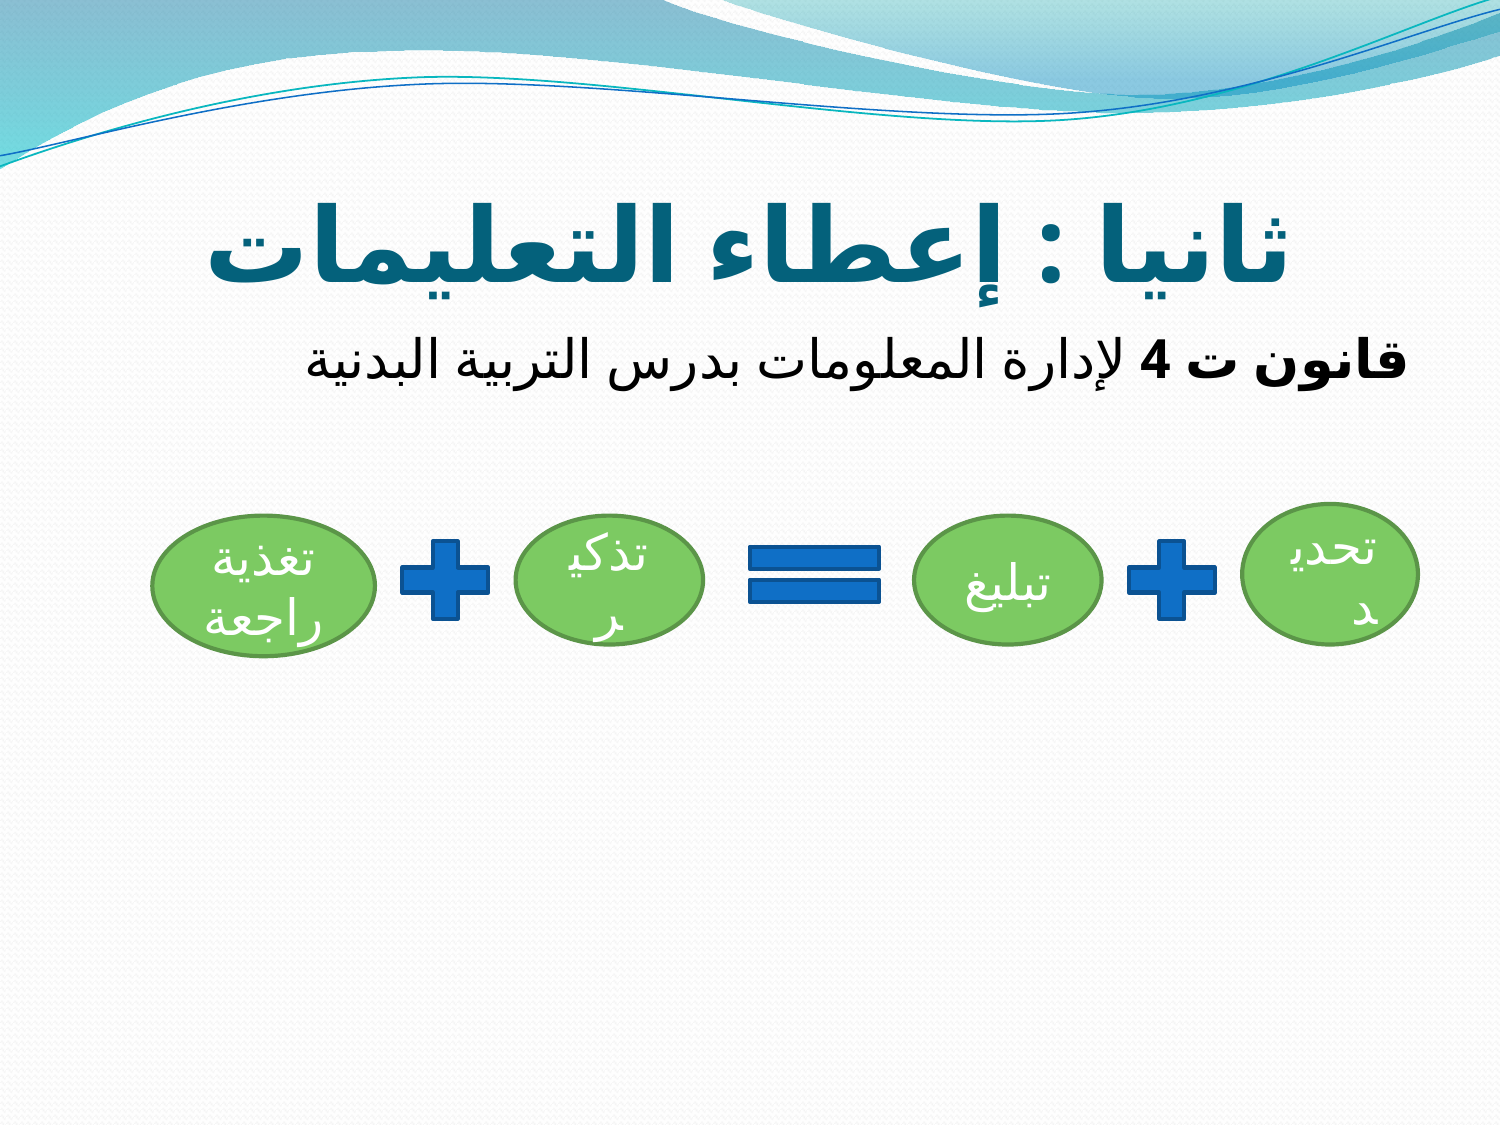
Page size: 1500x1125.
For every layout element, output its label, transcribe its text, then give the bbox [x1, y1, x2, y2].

list قانون ت 4 لإدارة المعلومات بدرس التربية البدنية [75, 317, 1425, 821]
title ثانيا : إعطاء التعليمات [75, 115, 1425, 303]
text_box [152, 503, 1419, 657]
